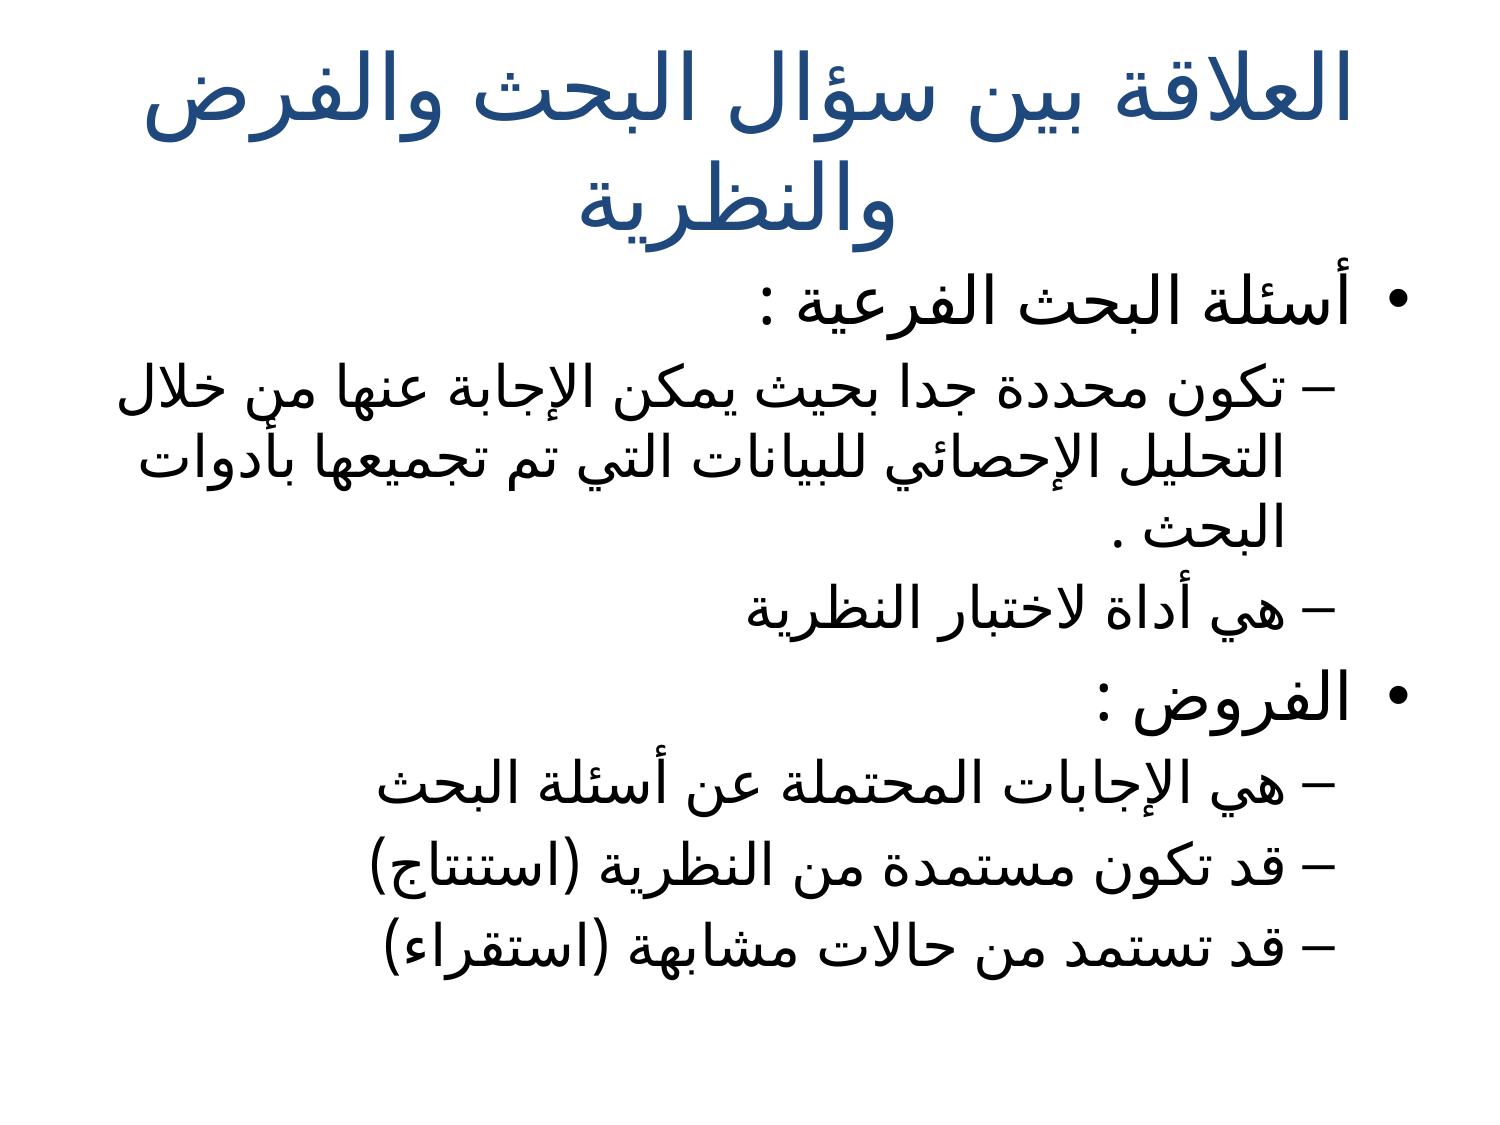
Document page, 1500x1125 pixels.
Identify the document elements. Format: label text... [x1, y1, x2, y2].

list أسئلة البحث الفرعية : تكون محددة جدا بحيث يمكن الإجابة عنها من خلال التحليل الإحصائي للبيانات التي تم تجميعها بأدوات البحث . هي أداة لاختبار النظرية الفروض : هي الإجابات المحتملة عن أسئلة البحث قد تكون مستمدة من النظرية (استنتاج) قد تستمد من حالات مشابهة (استقراء) [75, 249, 1425, 993]
title العلاقة بين سؤال البحث والفرض والنظرية [75, 45, 1425, 233]
